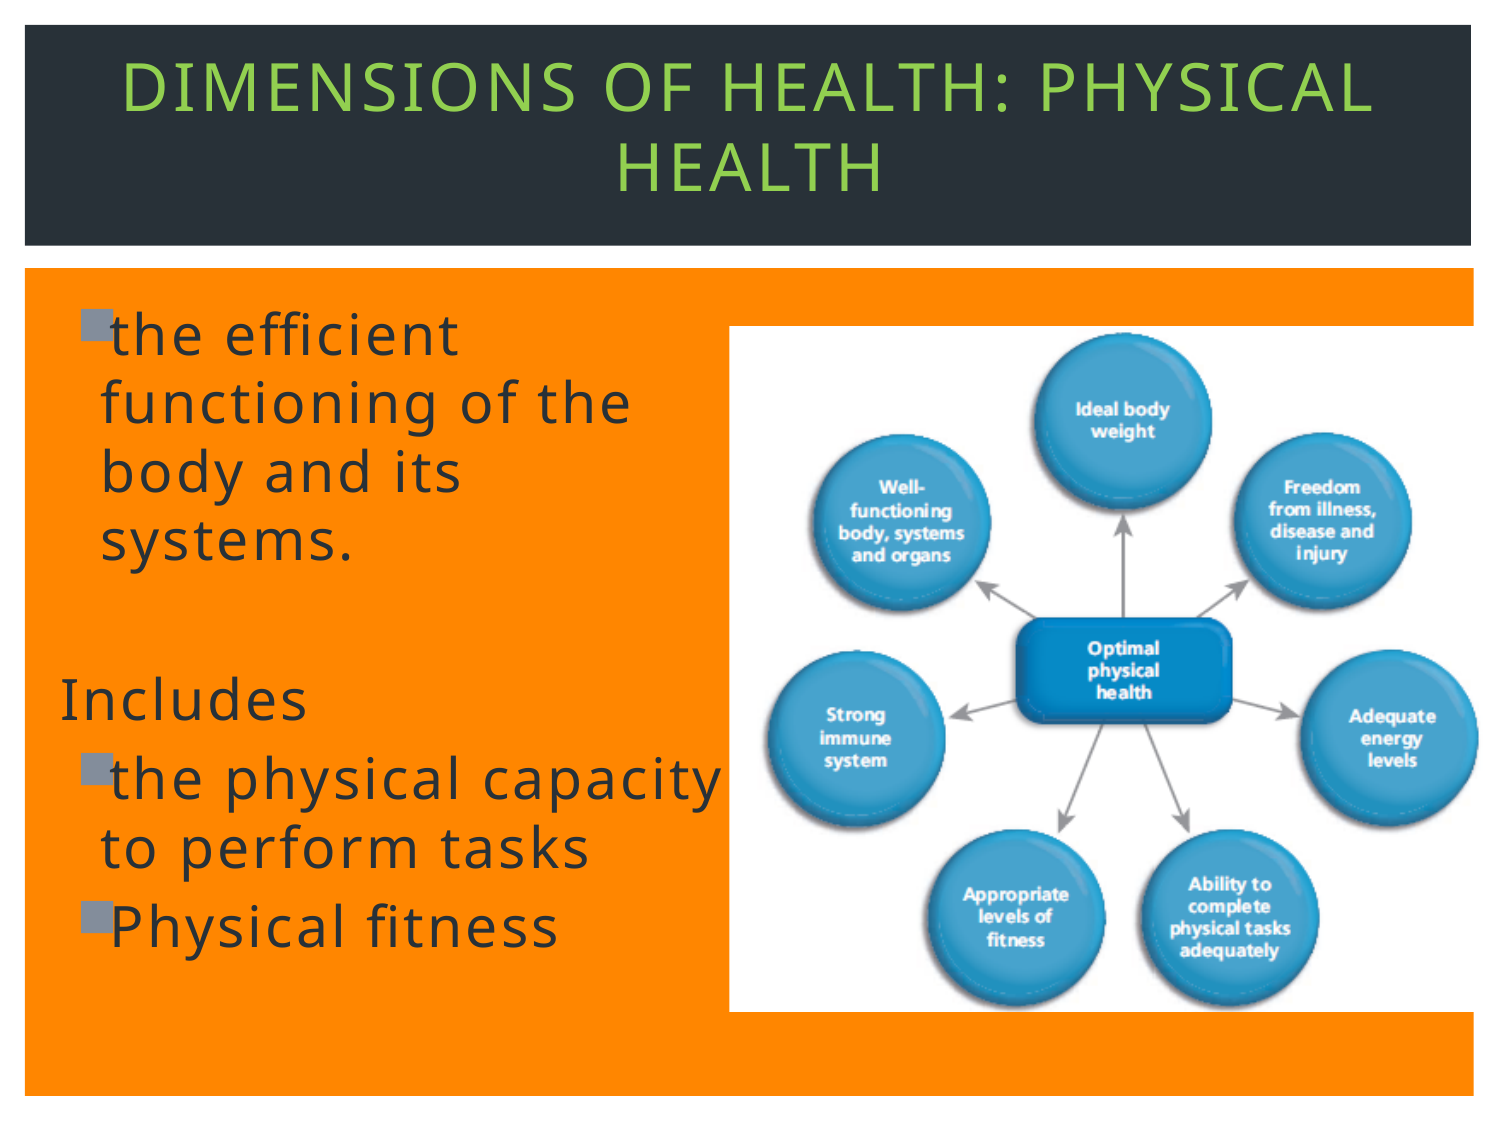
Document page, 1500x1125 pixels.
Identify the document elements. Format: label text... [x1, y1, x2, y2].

list the efficient functioning of the body and its systems. Includes the physical capacity to perform tasks Physical fitness [45, 290, 743, 1023]
title Dimensions of Health: Physical Health [45, 37, 1455, 213]
picture [729, 325, 1495, 1012]
